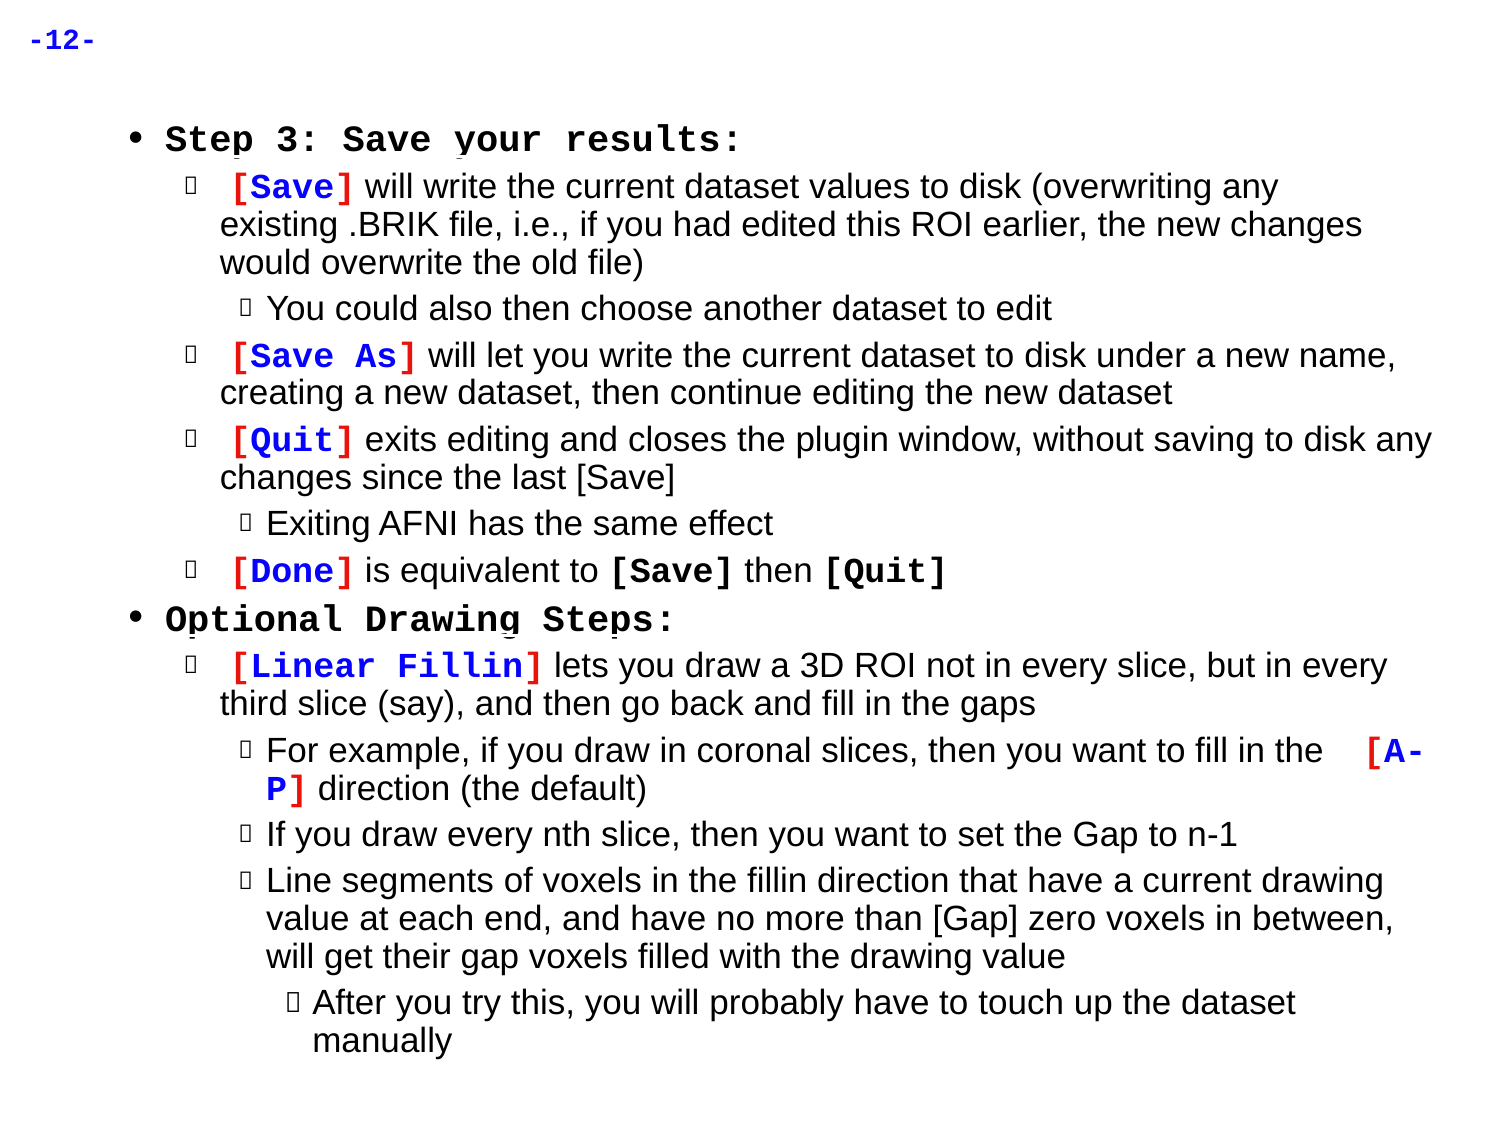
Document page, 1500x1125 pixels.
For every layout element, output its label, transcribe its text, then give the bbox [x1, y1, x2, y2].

text_box Step 3: Save your results: [Save] will write the current dataset values to disk (overwriting any existing .BRIK file, i.e., if you had edited this ROI earlier, the new changes would overwrite the old file) You could also then choose another dataset to edit [Save As] will let you write the current dataset to disk under a new name, creating a new dataset, then continue editing the new dataset [Quit] exits editing and closes the plugin window, without saving to disk any changes since the last [Save] Exiting AFNI has the same effect [Done] is equivalent to [Save] then [Quit] Optional Drawing Steps: [Linear Fillin] lets you draw a 3D ROI not in every slice, but in every third slice (say), and then go back and fill in the gaps For example, if you draw in coronal slices, then you want to fill in the [A-P] direction (the default) If you draw every nth slice, then you want to set the Gap to n-1 Line segments of voxels in the fillin direction that have a current drawing value at each end, and have no more than [Gap] zero voxels in between, will get their gap voxels filled with the drawing value After you try this, you will probably have to touch up the dataset manually [112, 112, 1450, 1075]
